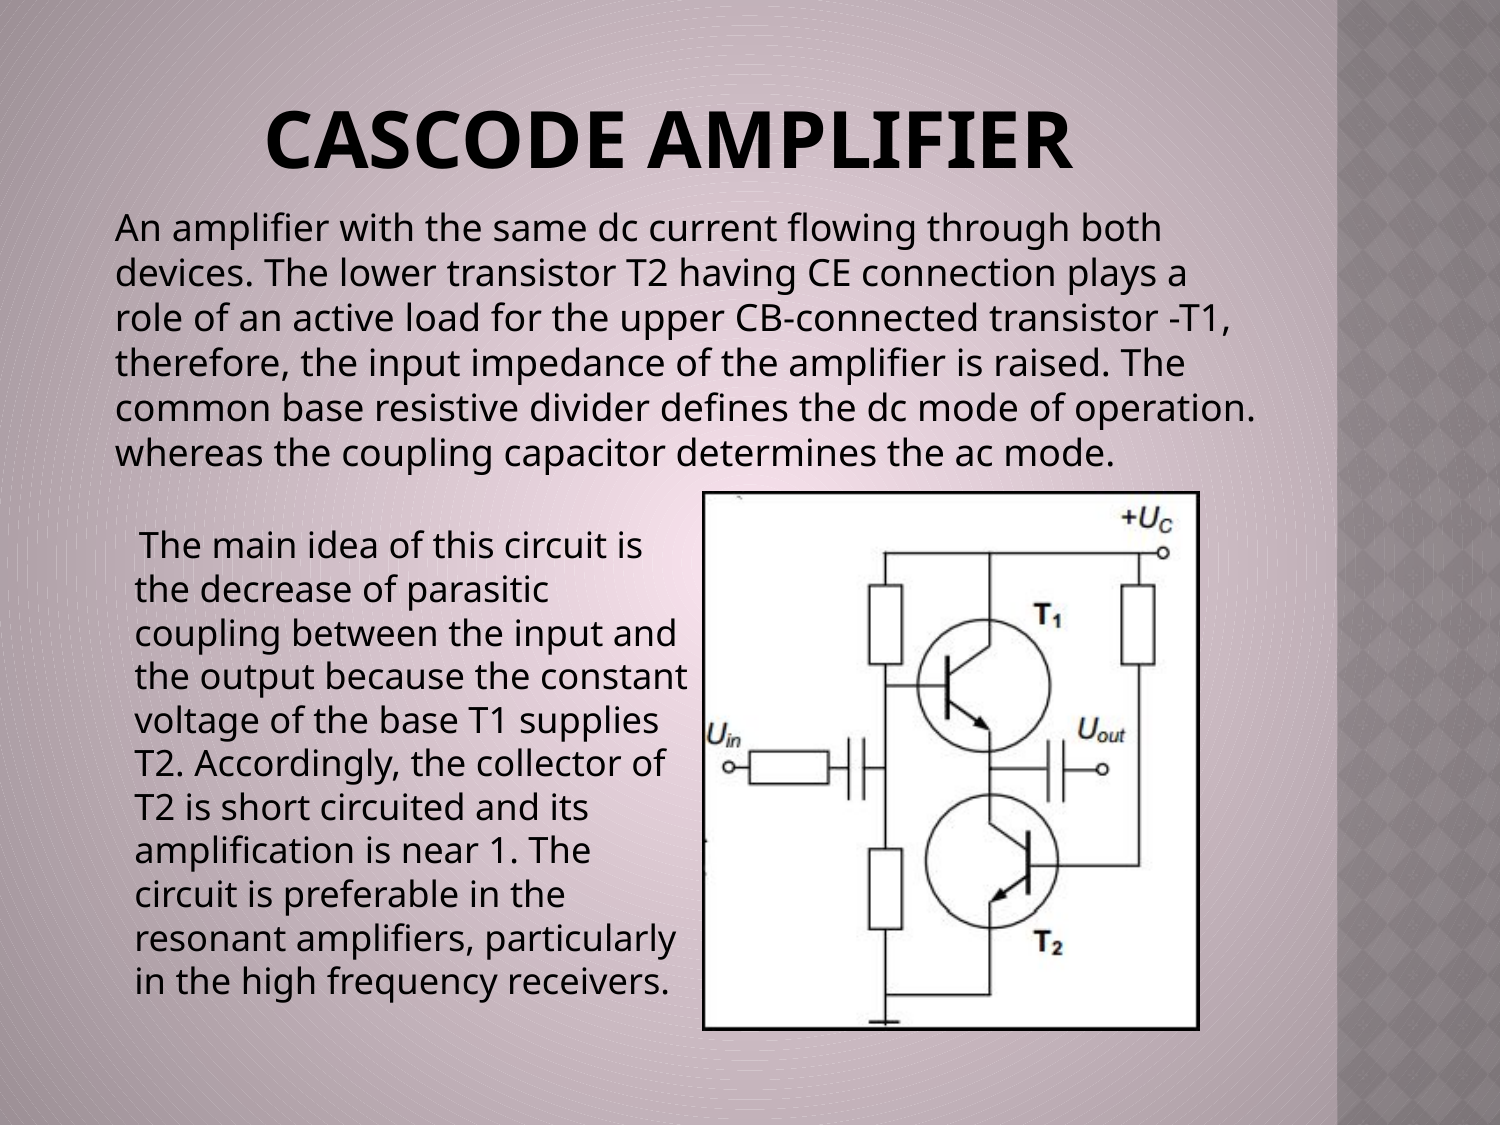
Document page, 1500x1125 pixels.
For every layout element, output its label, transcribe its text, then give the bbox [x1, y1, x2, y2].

text_box An amplifier with the same dc current flowing through both devices. The lower transistor T2 having CE connection plays a role of an active load for the upper CB-connected transistor -T1, therefore, the input impedance of the amplifier is raised. The common base resistive divider defines the dc mode of operation. whereas the coupling capacitor determines the ac mode. [100, 196, 1282, 481]
title cascode amplifier [75, 52, 1263, 185]
picture [702, 491, 1200, 1031]
list The main idea of this circuit is the decrease of parasitic coupling between the input and the output because the constant voltage of the base T1 supplies T2. Accordingly, the collector of T2 is short circuited and its amplification is near 1. The circuit is preferable in the resonant amplifiers, particularly in the high frequency receivers. [76, 515, 696, 1024]
